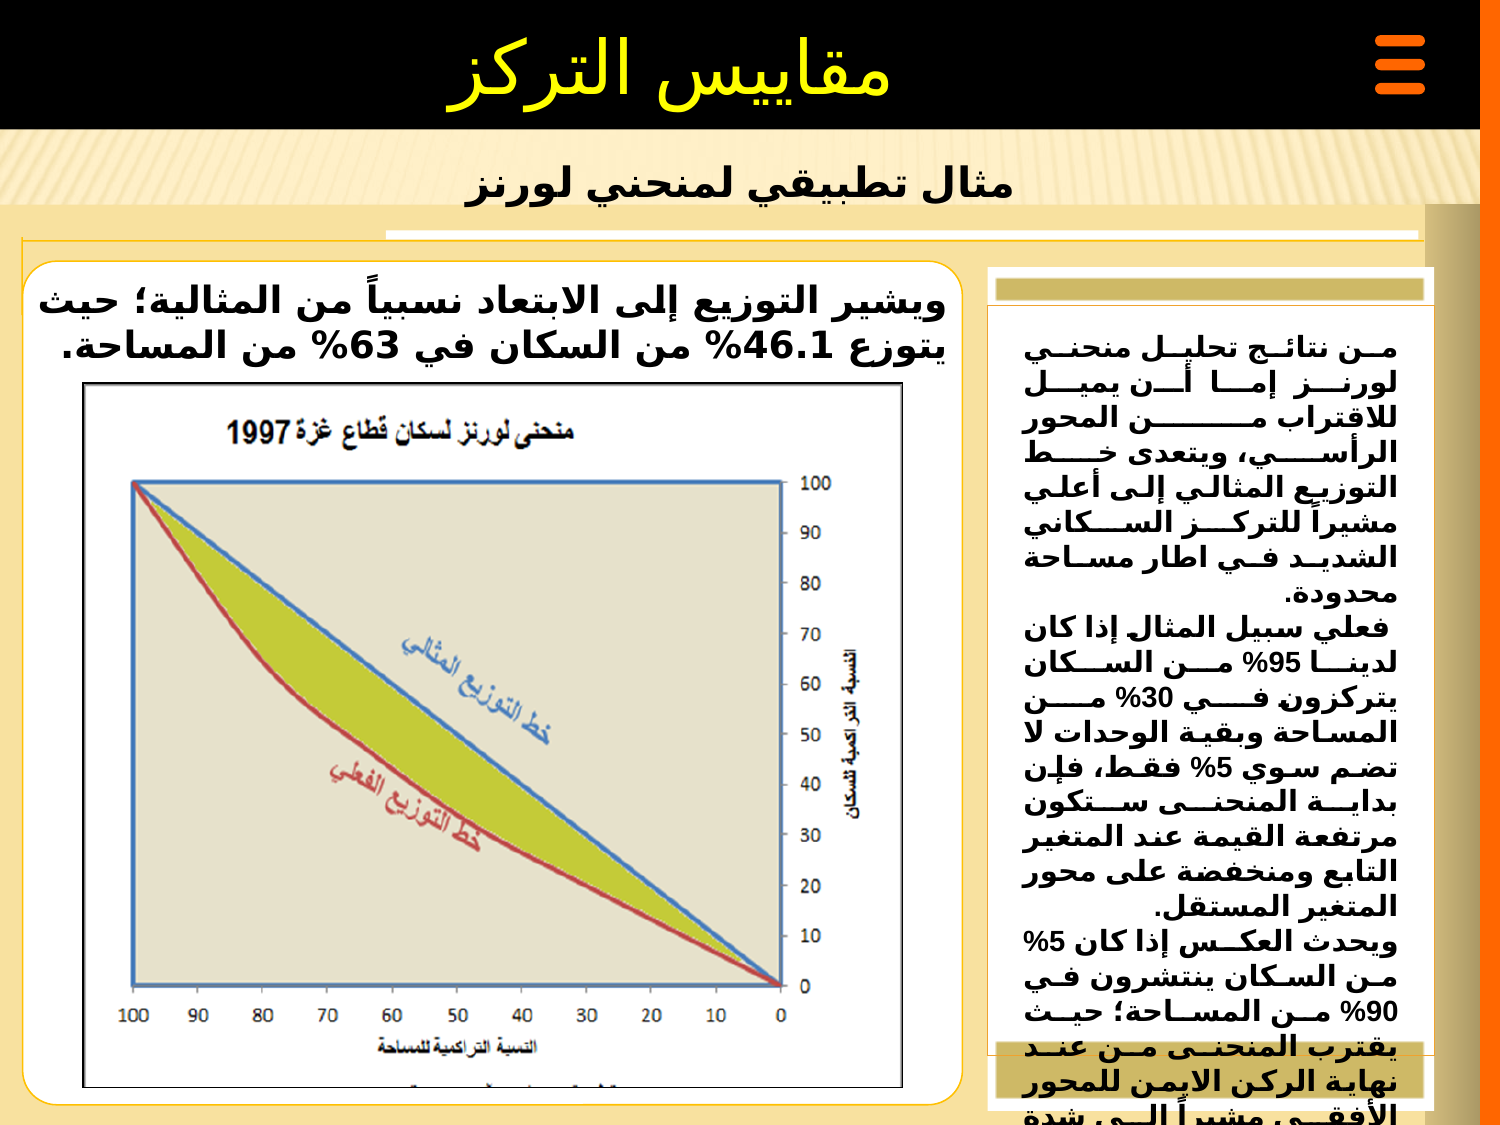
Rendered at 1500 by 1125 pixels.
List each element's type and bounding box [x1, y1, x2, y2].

text_box [0, 0, 1500, 1125]
picture [82, 382, 903, 1089]
text_box [987, 266, 1435, 1112]
